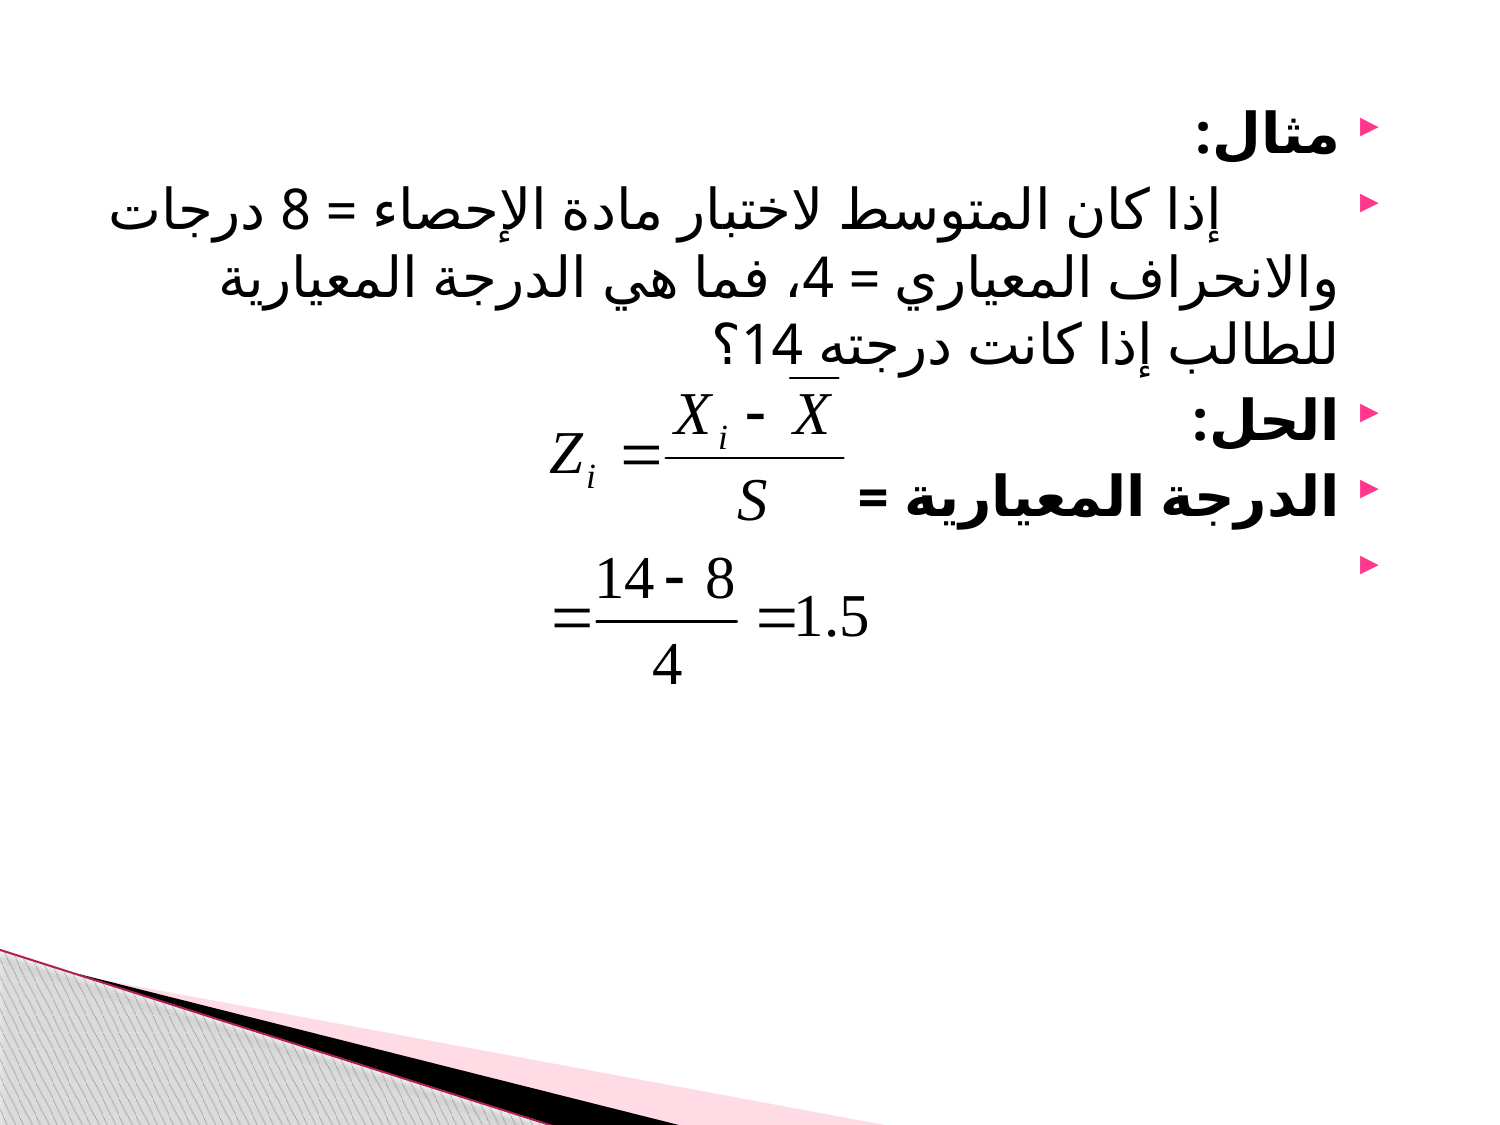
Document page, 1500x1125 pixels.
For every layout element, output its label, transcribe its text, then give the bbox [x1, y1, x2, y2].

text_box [538, 362, 879, 698]
list مثال: إذا كان المتوسط لاختبار مادة الإحصاء = 8 درجات والانحراف المعياري = 4، فما هي الدرجة المعيارية للطالب إذا كانت درجته 14؟ الحل: الدرجة المعيارية = [64, 90, 1415, 833]
